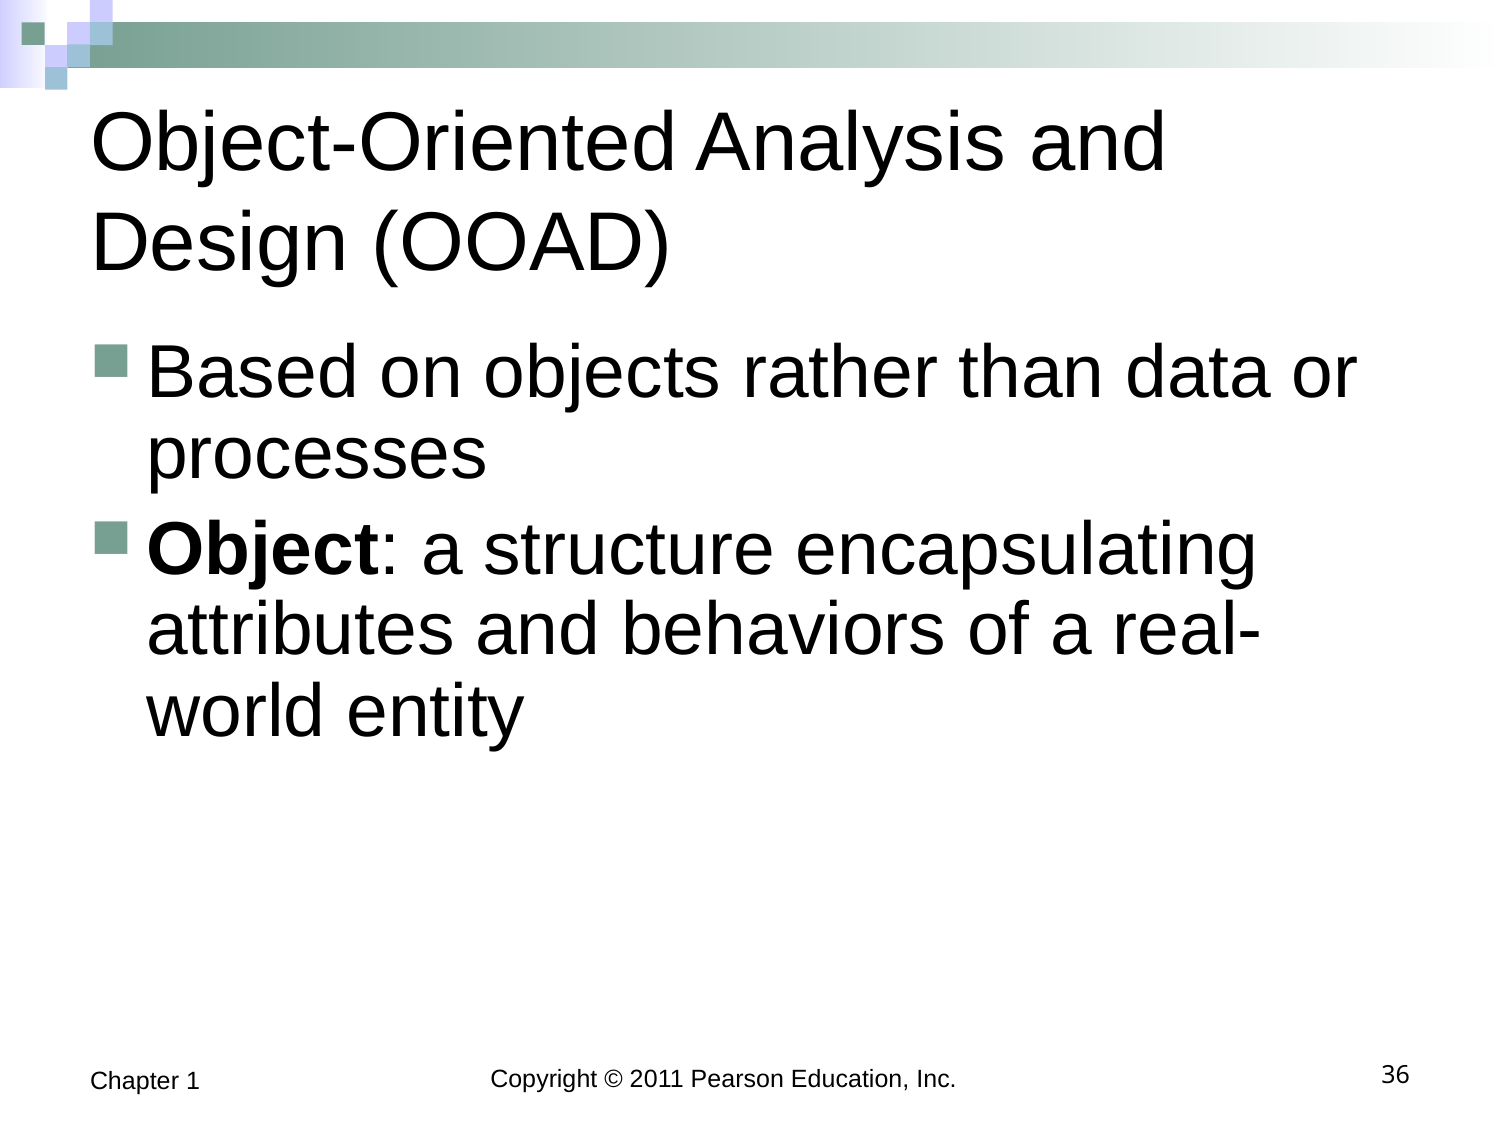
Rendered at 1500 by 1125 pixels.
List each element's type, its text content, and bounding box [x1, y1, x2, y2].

title Object-Oriented Analysis and Design (OOAD) [75, 75, 1425, 300]
footer Copyright © 2011 Pearson Education, Inc. [426, 1024, 1074, 1101]
slide_number Chapter 1 [74, 1024, 426, 1103]
list Based on objects rather than data or processes Object: a structure encapsulating attributes and behaviors of a real-world entity [75, 324, 1425, 963]
slide_number 36 [1074, 1024, 1426, 1101]
